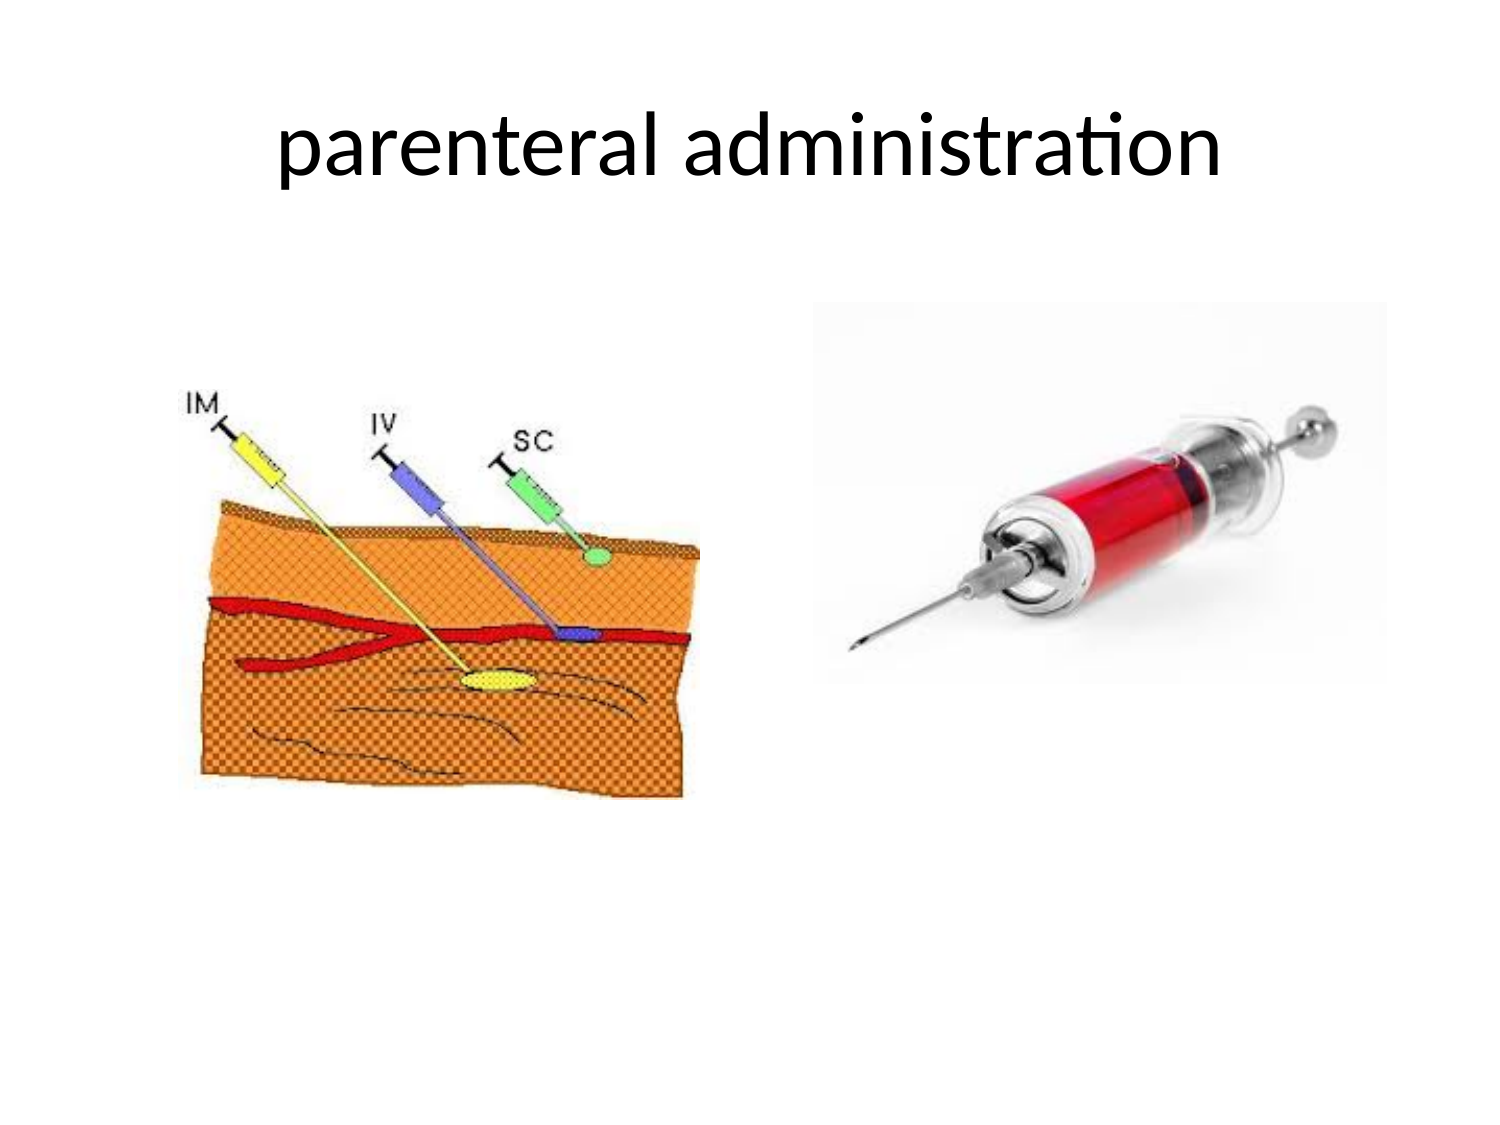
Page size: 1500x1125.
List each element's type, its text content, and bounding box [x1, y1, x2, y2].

picture [813, 302, 1387, 685]
picture [178, 389, 700, 800]
title parenteral administration [75, 45, 1425, 233]
